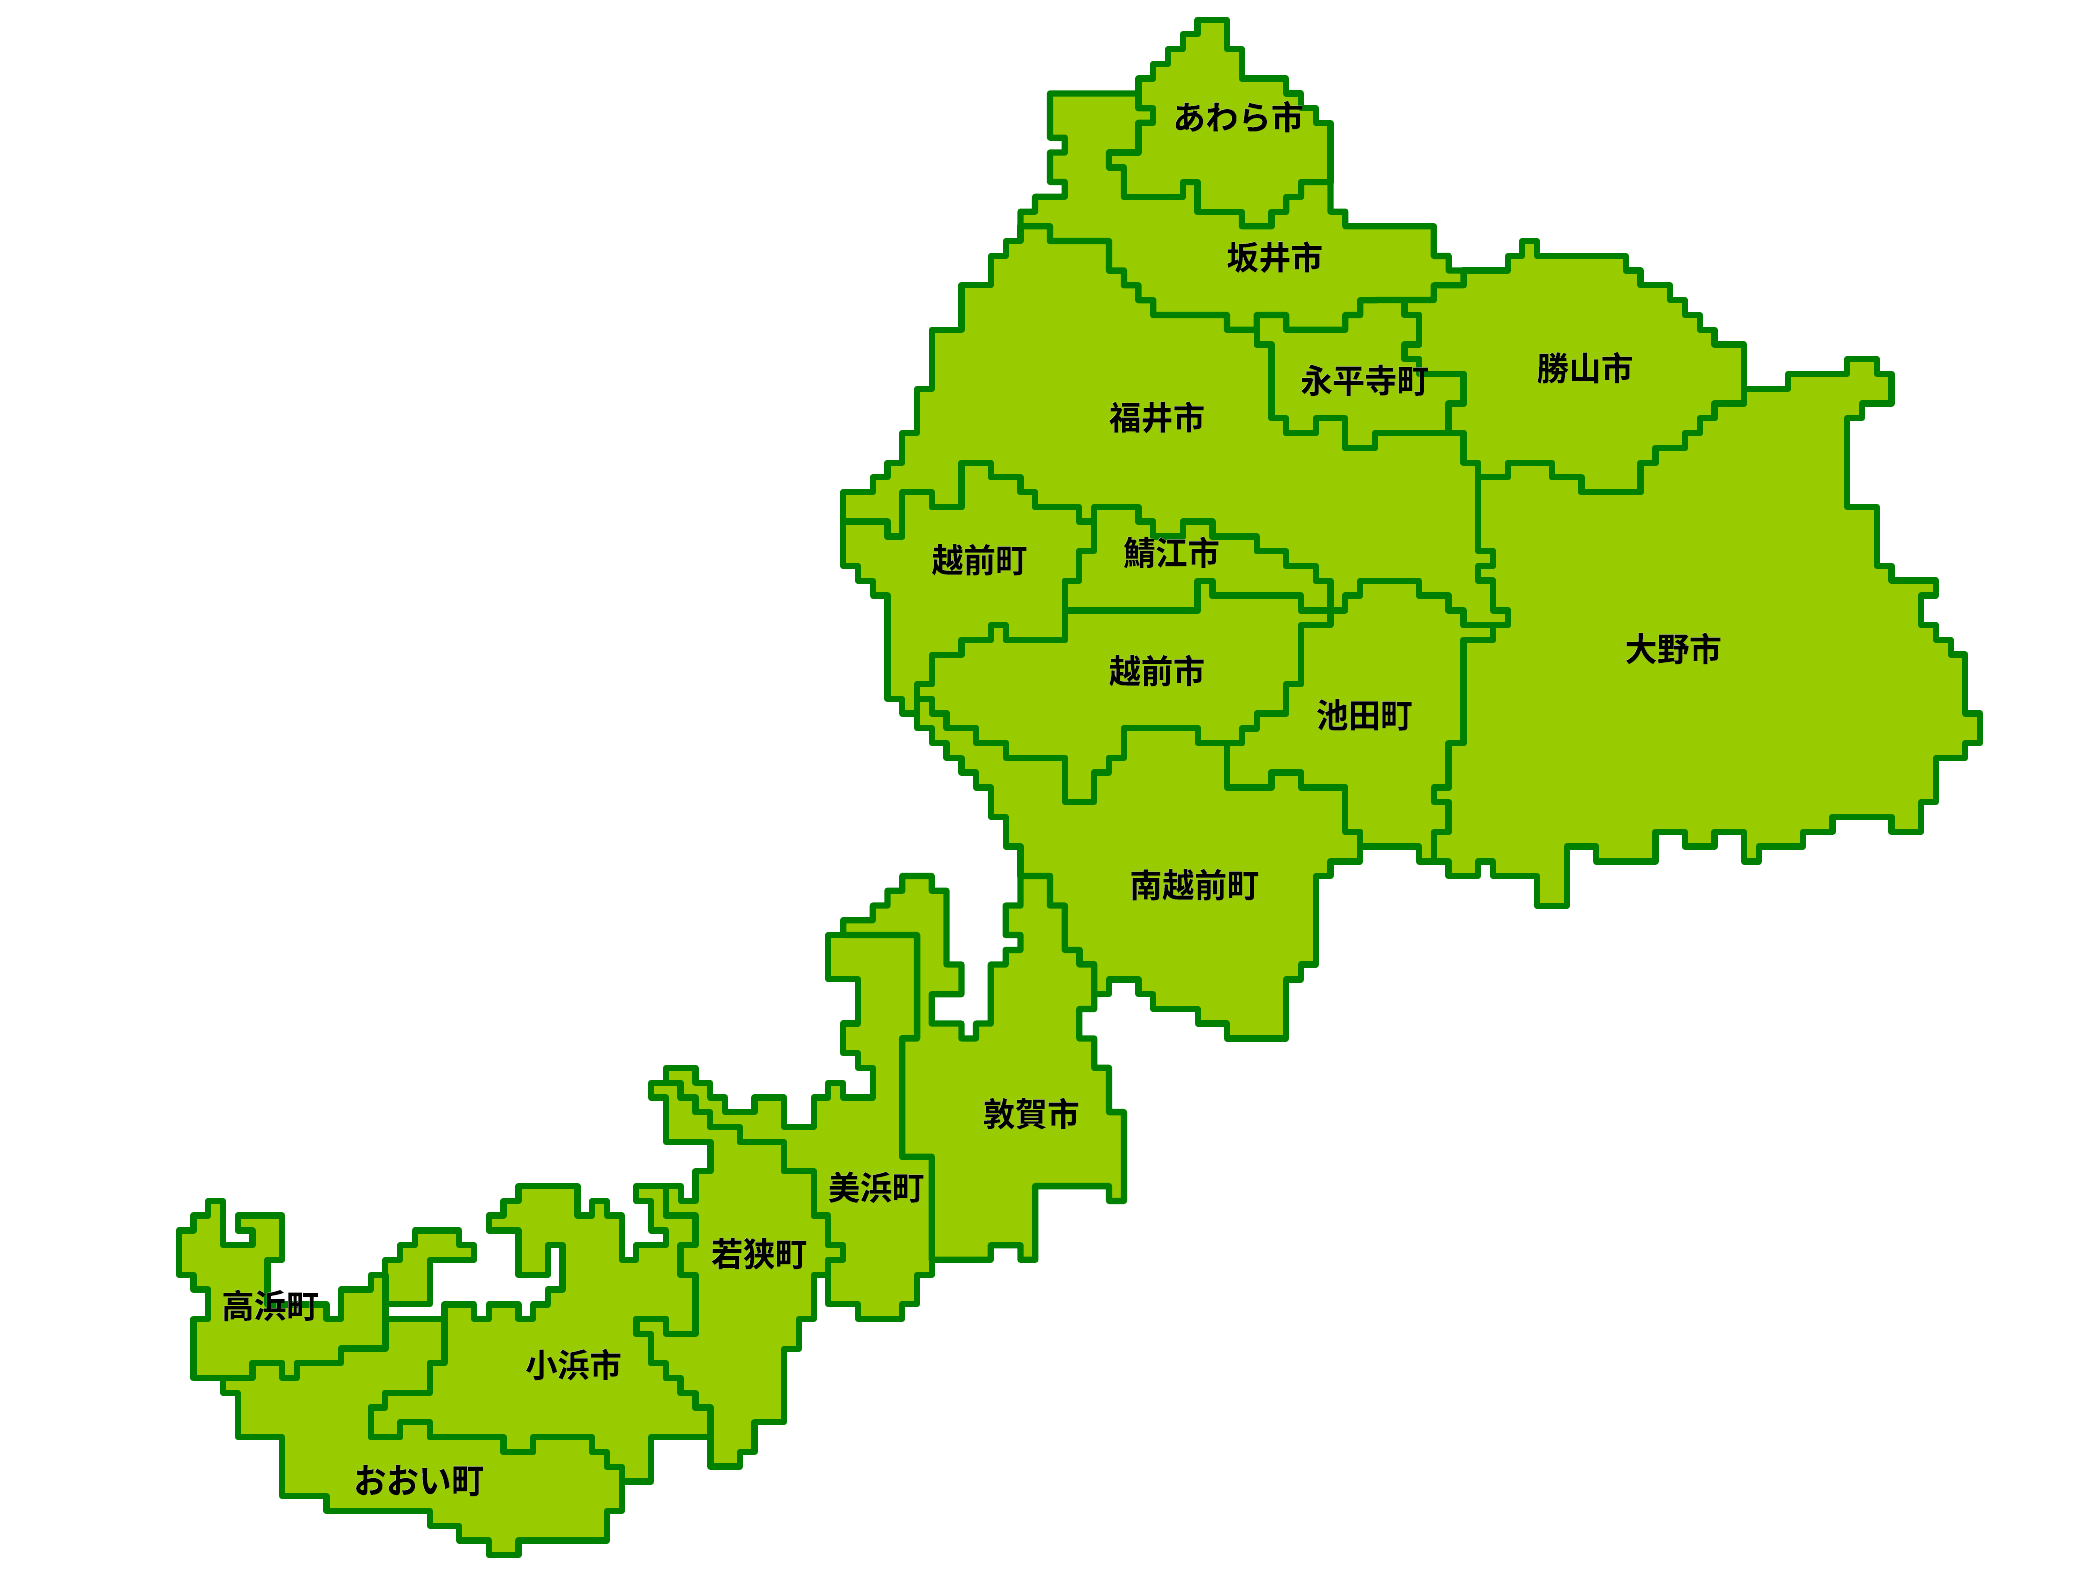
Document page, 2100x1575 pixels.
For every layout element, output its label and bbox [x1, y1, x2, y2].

text_box [931, 543, 1027, 576]
text_box [1175, 100, 1303, 133]
text_box [1226, 240, 1323, 274]
text_box [222, 1289, 319, 1322]
text_box [1108, 654, 1205, 687]
text_box [355, 1464, 484, 1497]
text_box [1123, 536, 1219, 569]
text_box [1130, 868, 1259, 901]
text_box [1300, 363, 1429, 397]
text_box [1536, 351, 1633, 384]
text_box [1108, 400, 1205, 434]
text_box [525, 1348, 621, 1381]
text_box [828, 1171, 924, 1204]
text_box [1625, 632, 1721, 665]
text_box [711, 1237, 807, 1270]
text_box [178, 19, 1981, 1556]
text_box [983, 1097, 1079, 1130]
text_box [1316, 698, 1412, 731]
